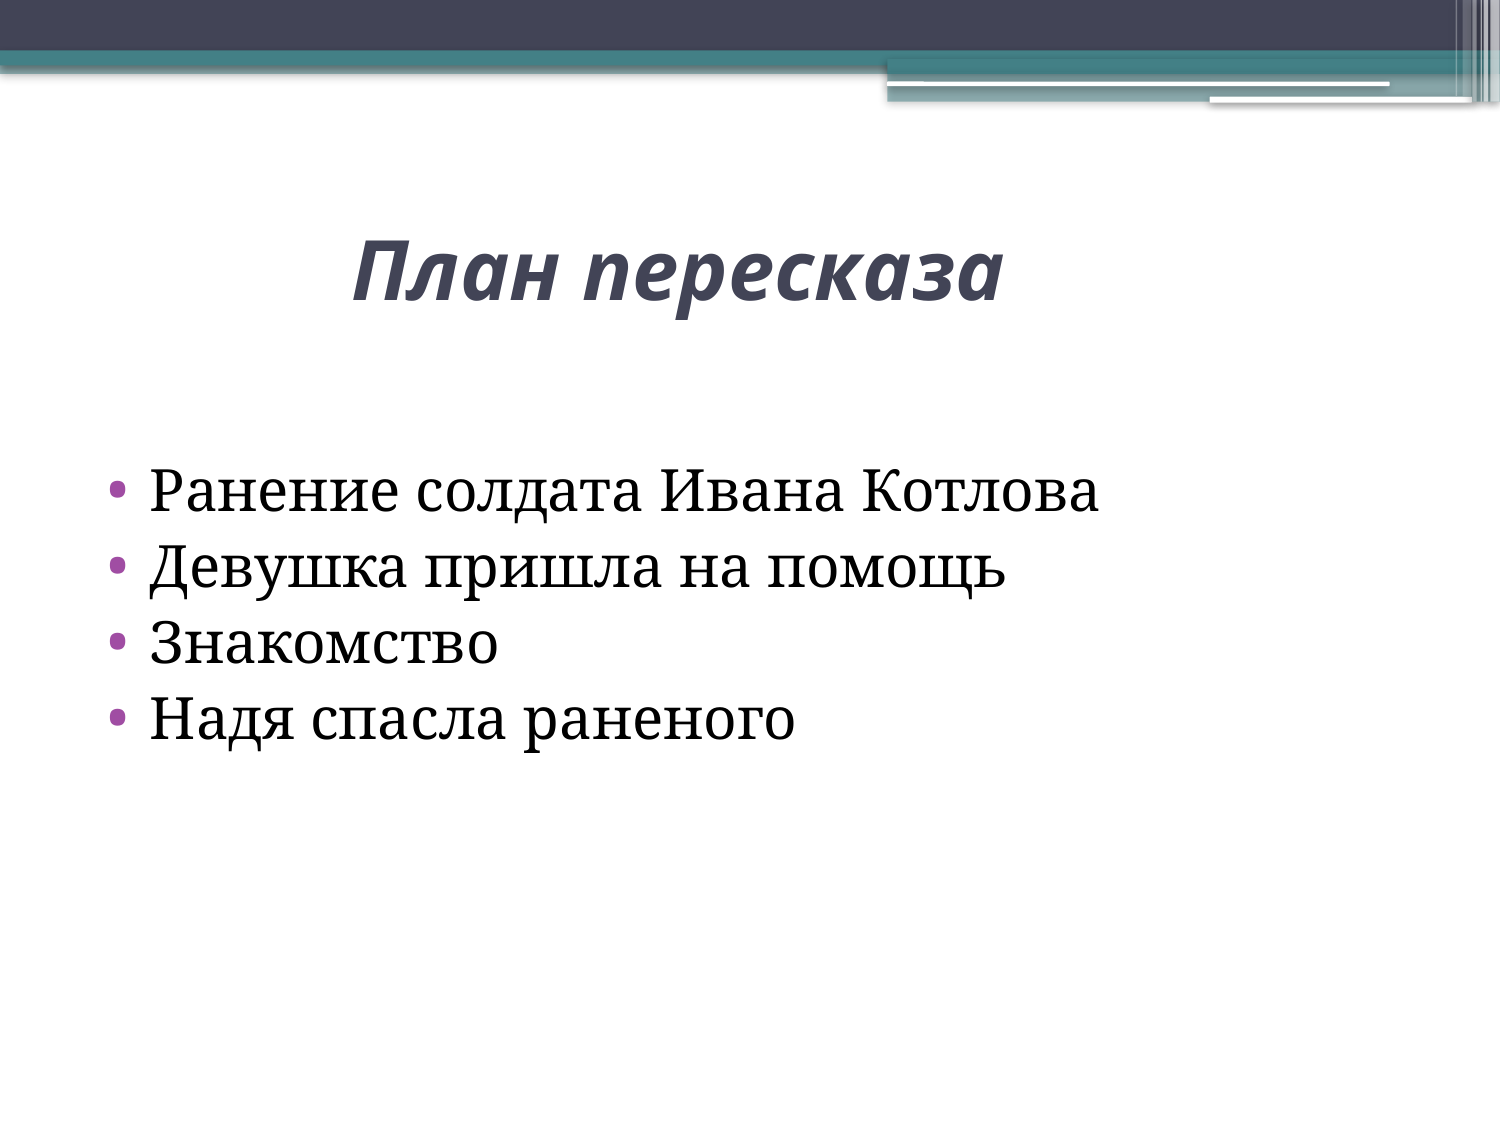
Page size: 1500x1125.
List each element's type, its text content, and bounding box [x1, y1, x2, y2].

list Ранение солдата Ивана Котлова Девушка пришла на помощь Знакомство Надя спасла раненого [75, 368, 1425, 1079]
title План пересказа [336, 196, 1424, 338]
